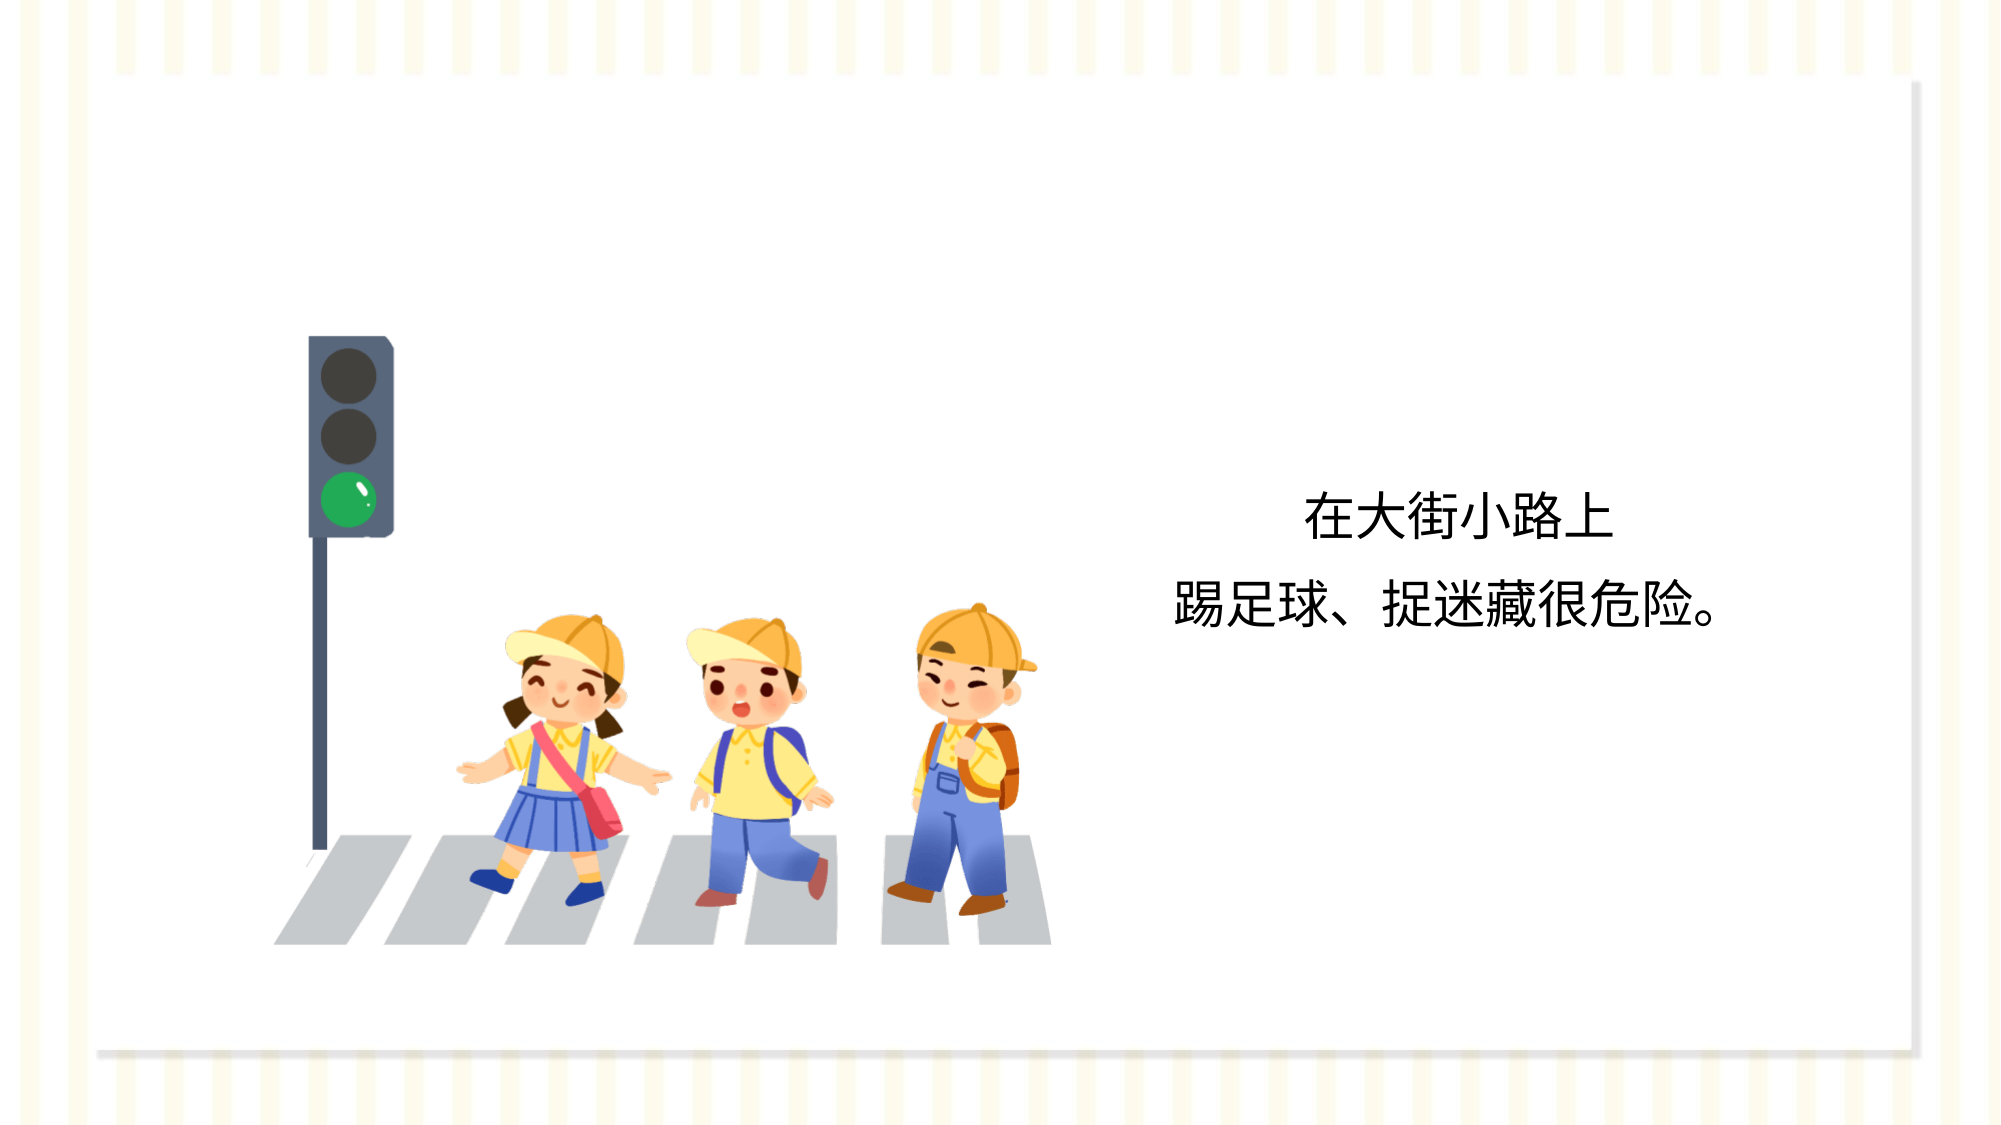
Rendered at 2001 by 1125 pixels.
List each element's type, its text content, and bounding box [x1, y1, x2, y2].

picture [0, 0, 2001, 1125]
text_box 在大街小路上 踢足球、捉迷藏很危险。 [1121, 475, 1799, 642]
